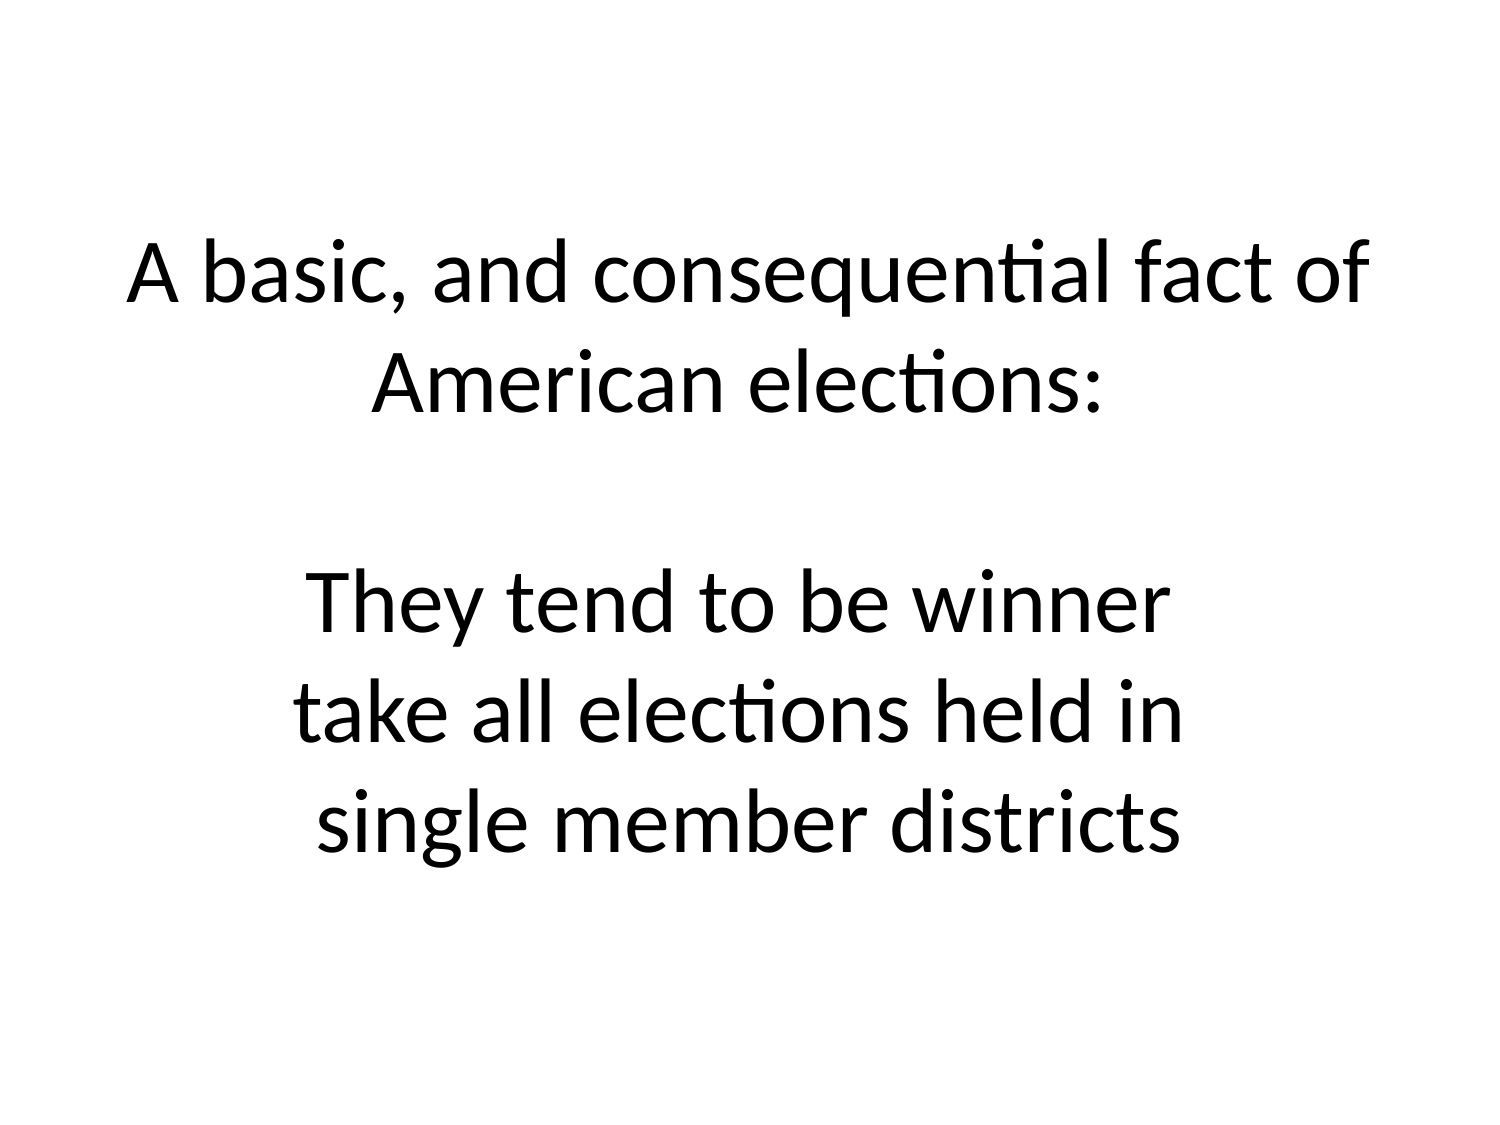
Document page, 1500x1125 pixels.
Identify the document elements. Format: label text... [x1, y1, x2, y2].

title A basic, and consequential fact of American elections: They tend to be winner take all elections held in single member districts [74, 44, 1426, 1038]
